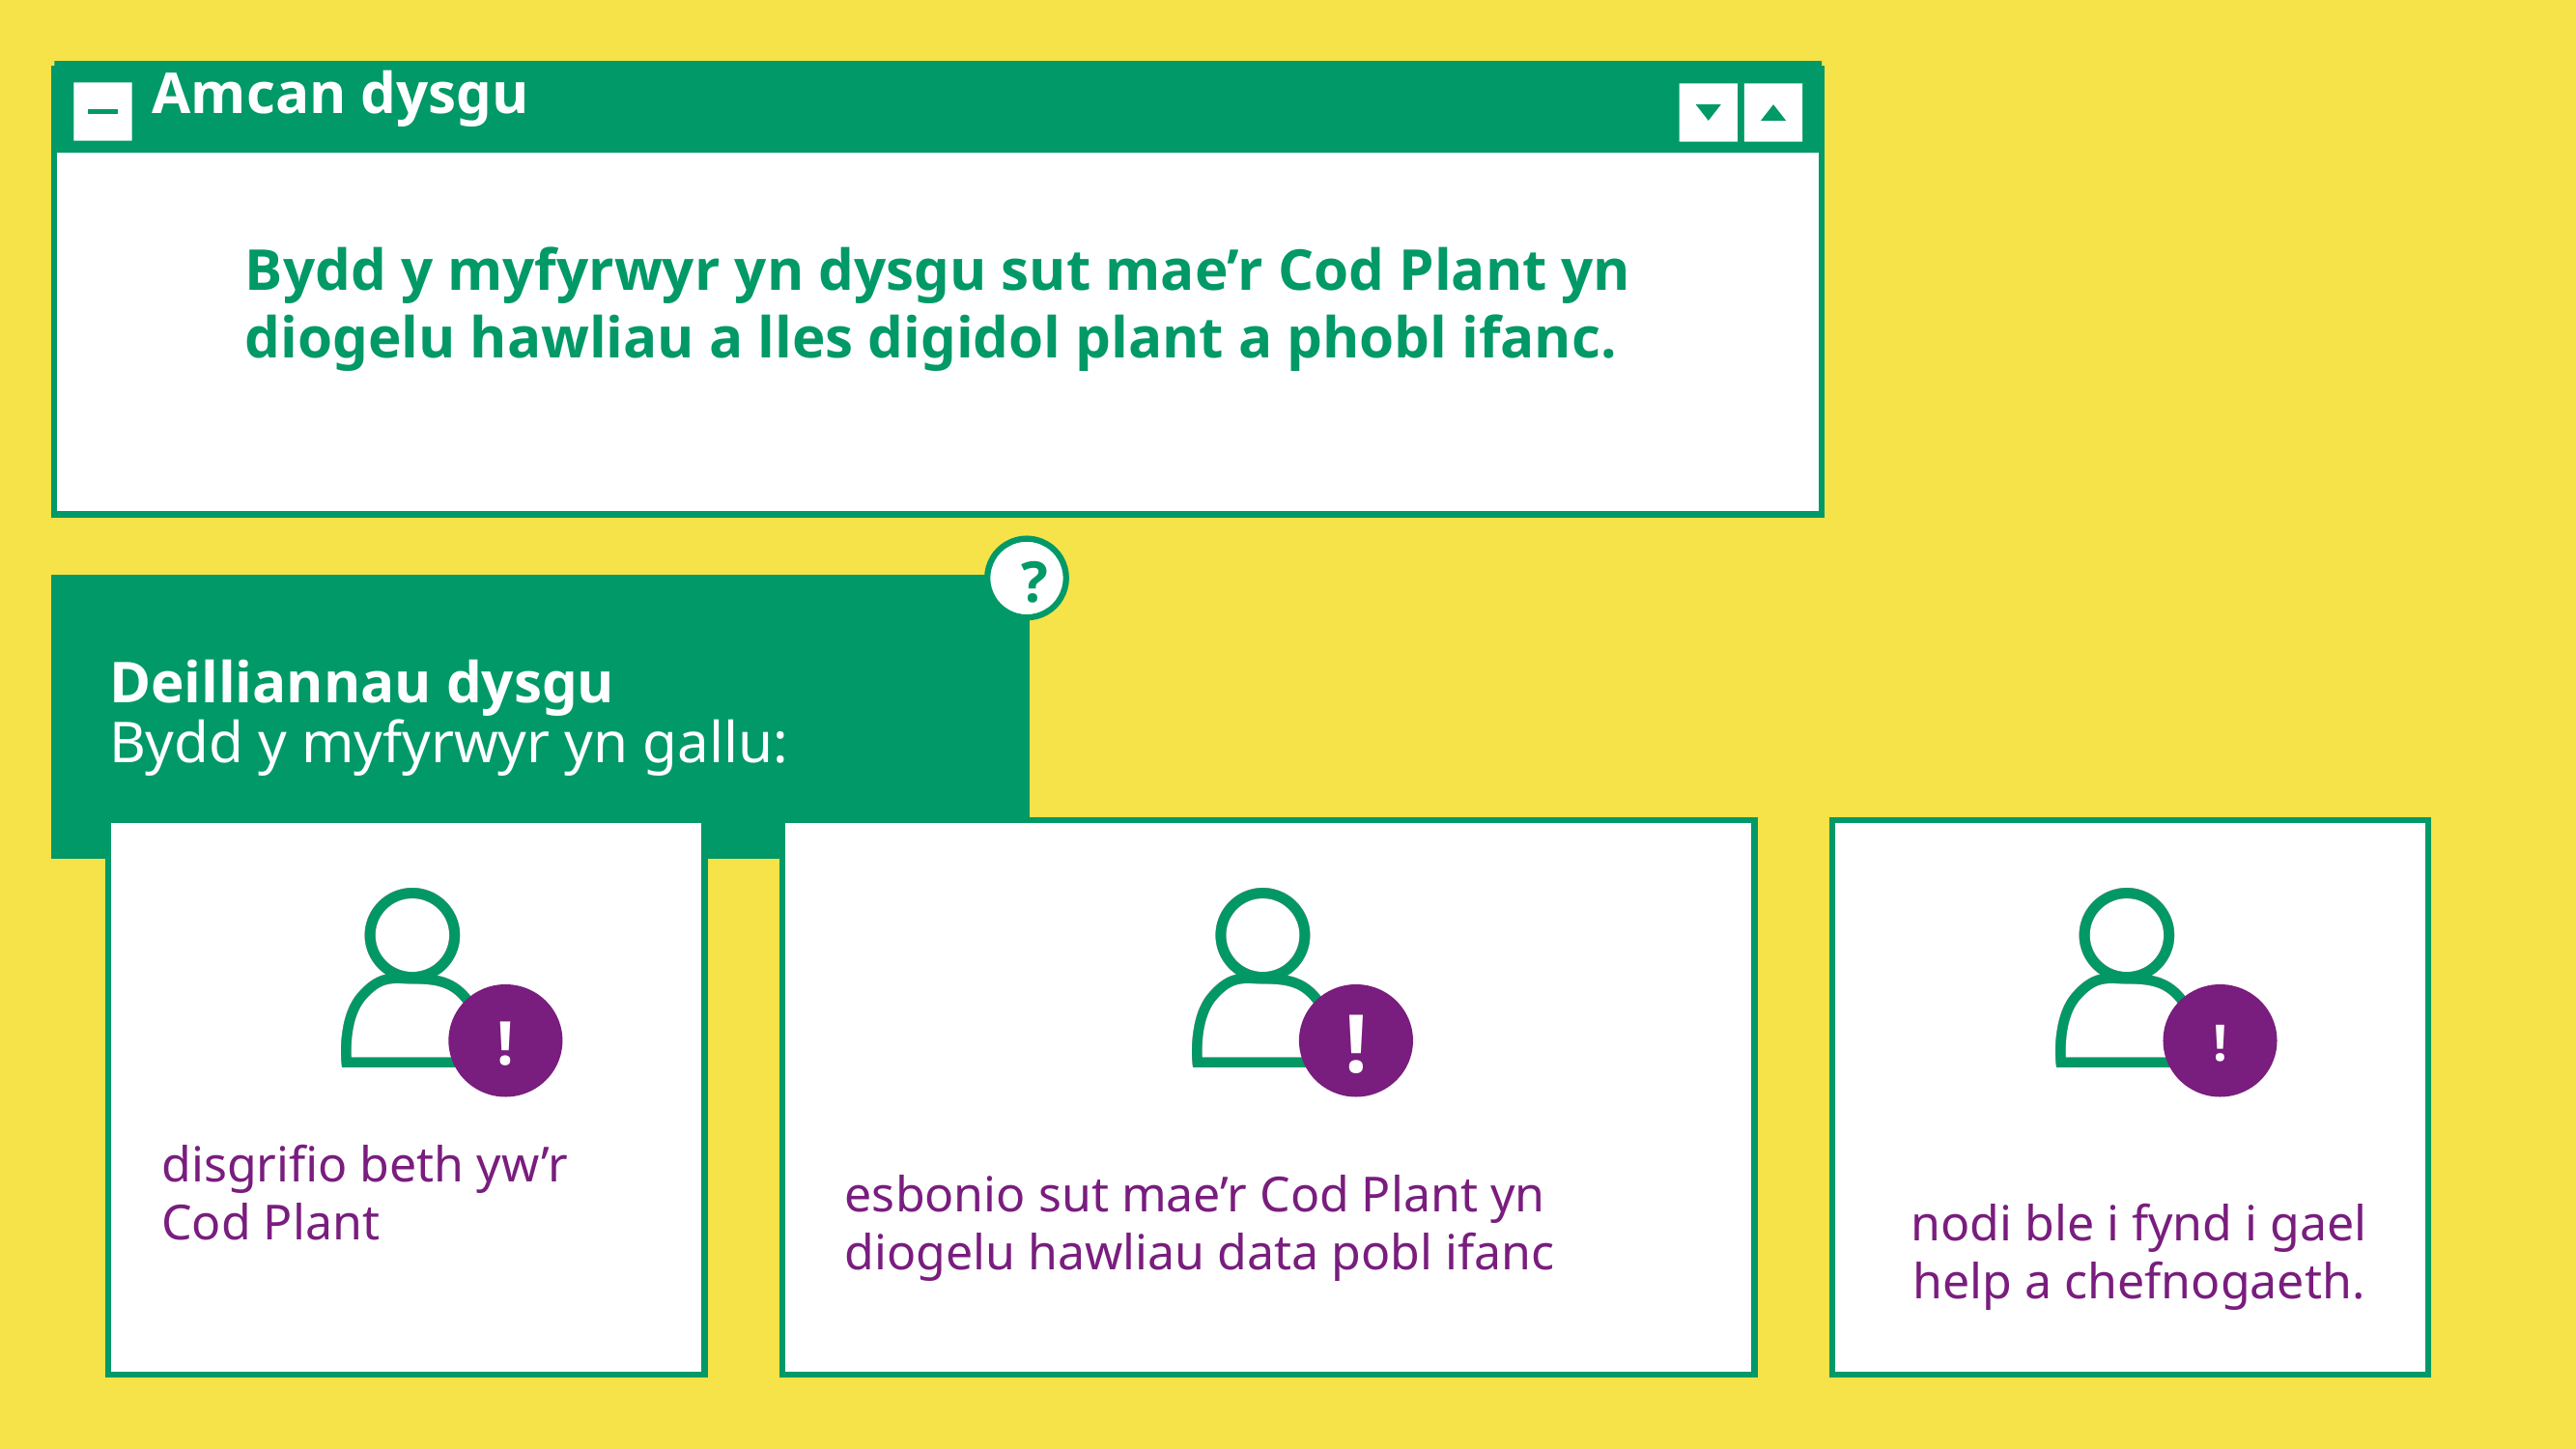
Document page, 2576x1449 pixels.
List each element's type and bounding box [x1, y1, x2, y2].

text_box [54, 60, 1823, 515]
text_box [781, 819, 1755, 1376]
text_box [1831, 819, 2429, 1376]
text_box [107, 819, 705, 1376]
text_box [54, 538, 1067, 896]
